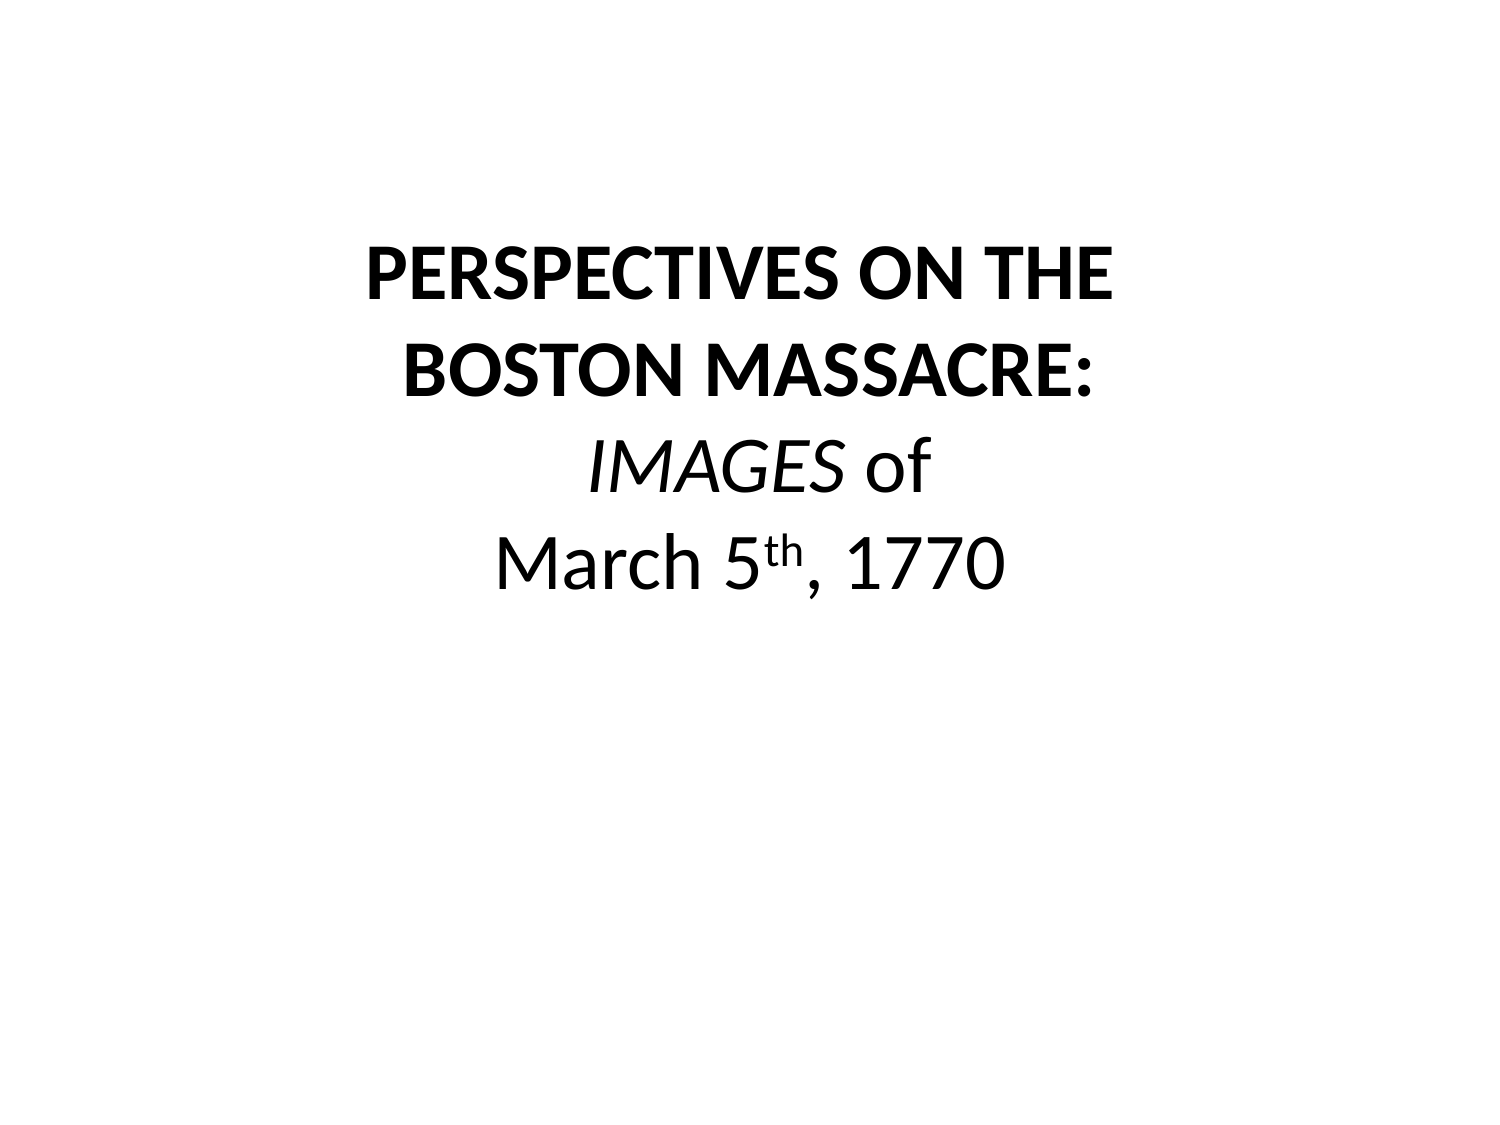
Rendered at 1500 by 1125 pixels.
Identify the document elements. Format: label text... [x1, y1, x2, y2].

title PERSPECTIVES ON THE BOSTON MASSACRE: IMAGES of March 5th, 1770 [112, 208, 1388, 713]
